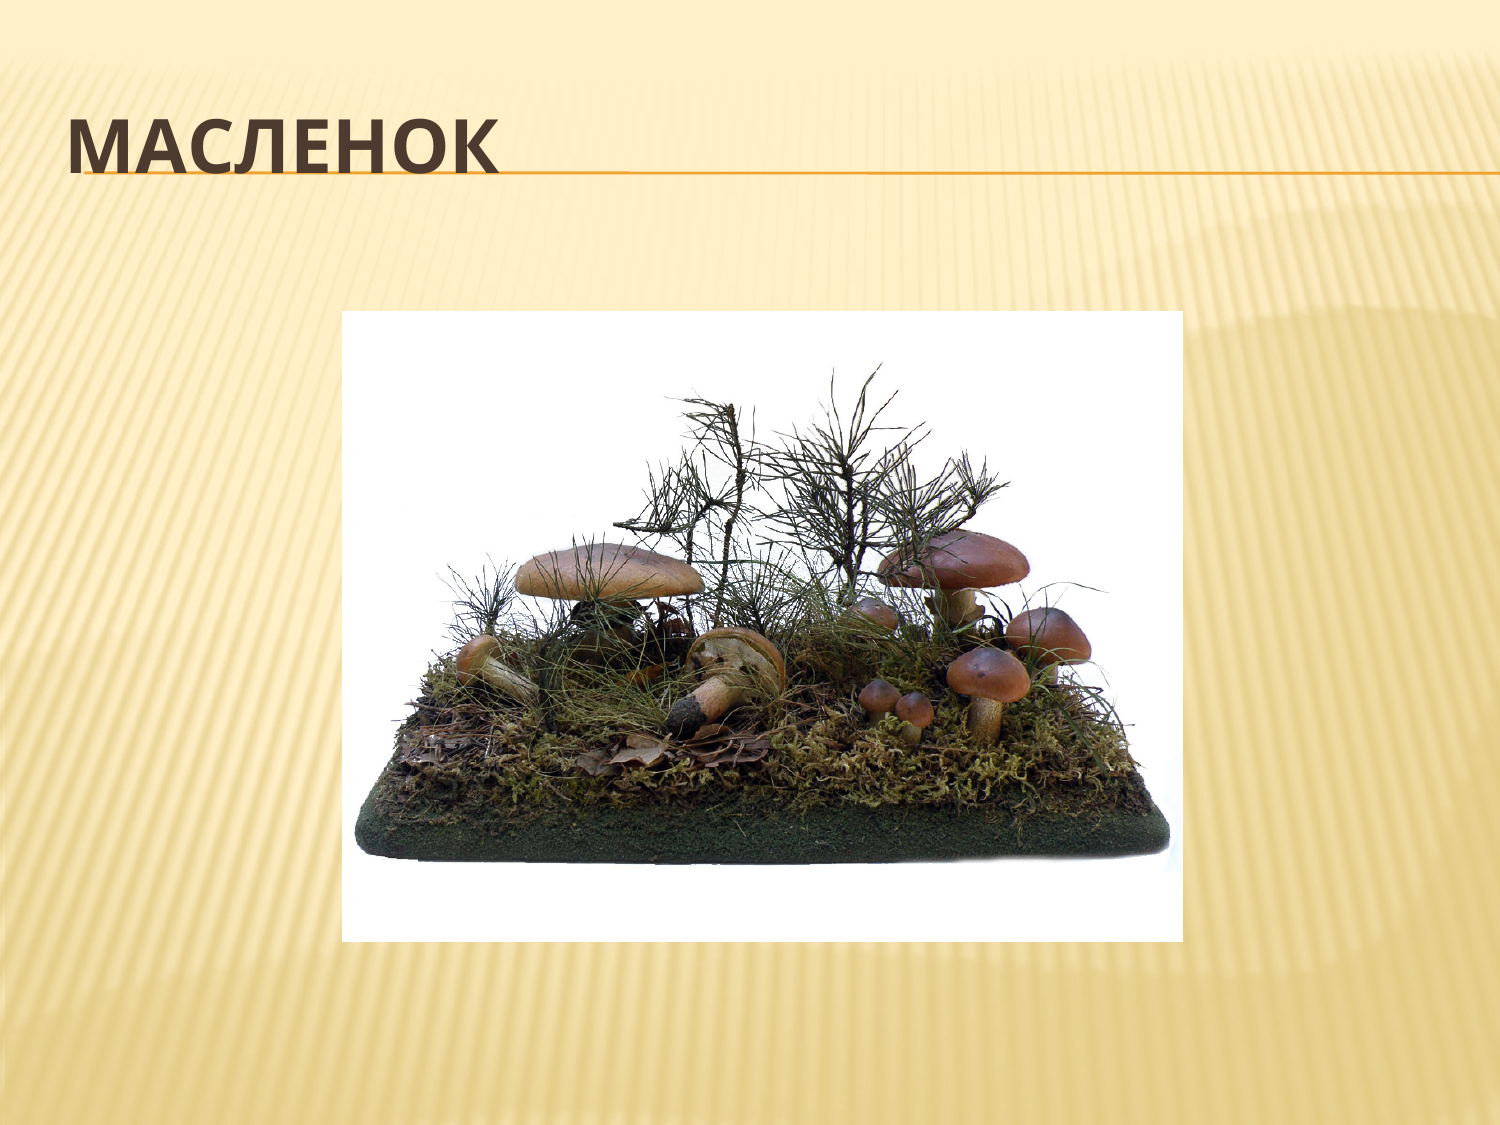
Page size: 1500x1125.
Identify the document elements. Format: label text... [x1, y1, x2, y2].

title Масленок [50, 75, 1475, 213]
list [342, 310, 1183, 942]
